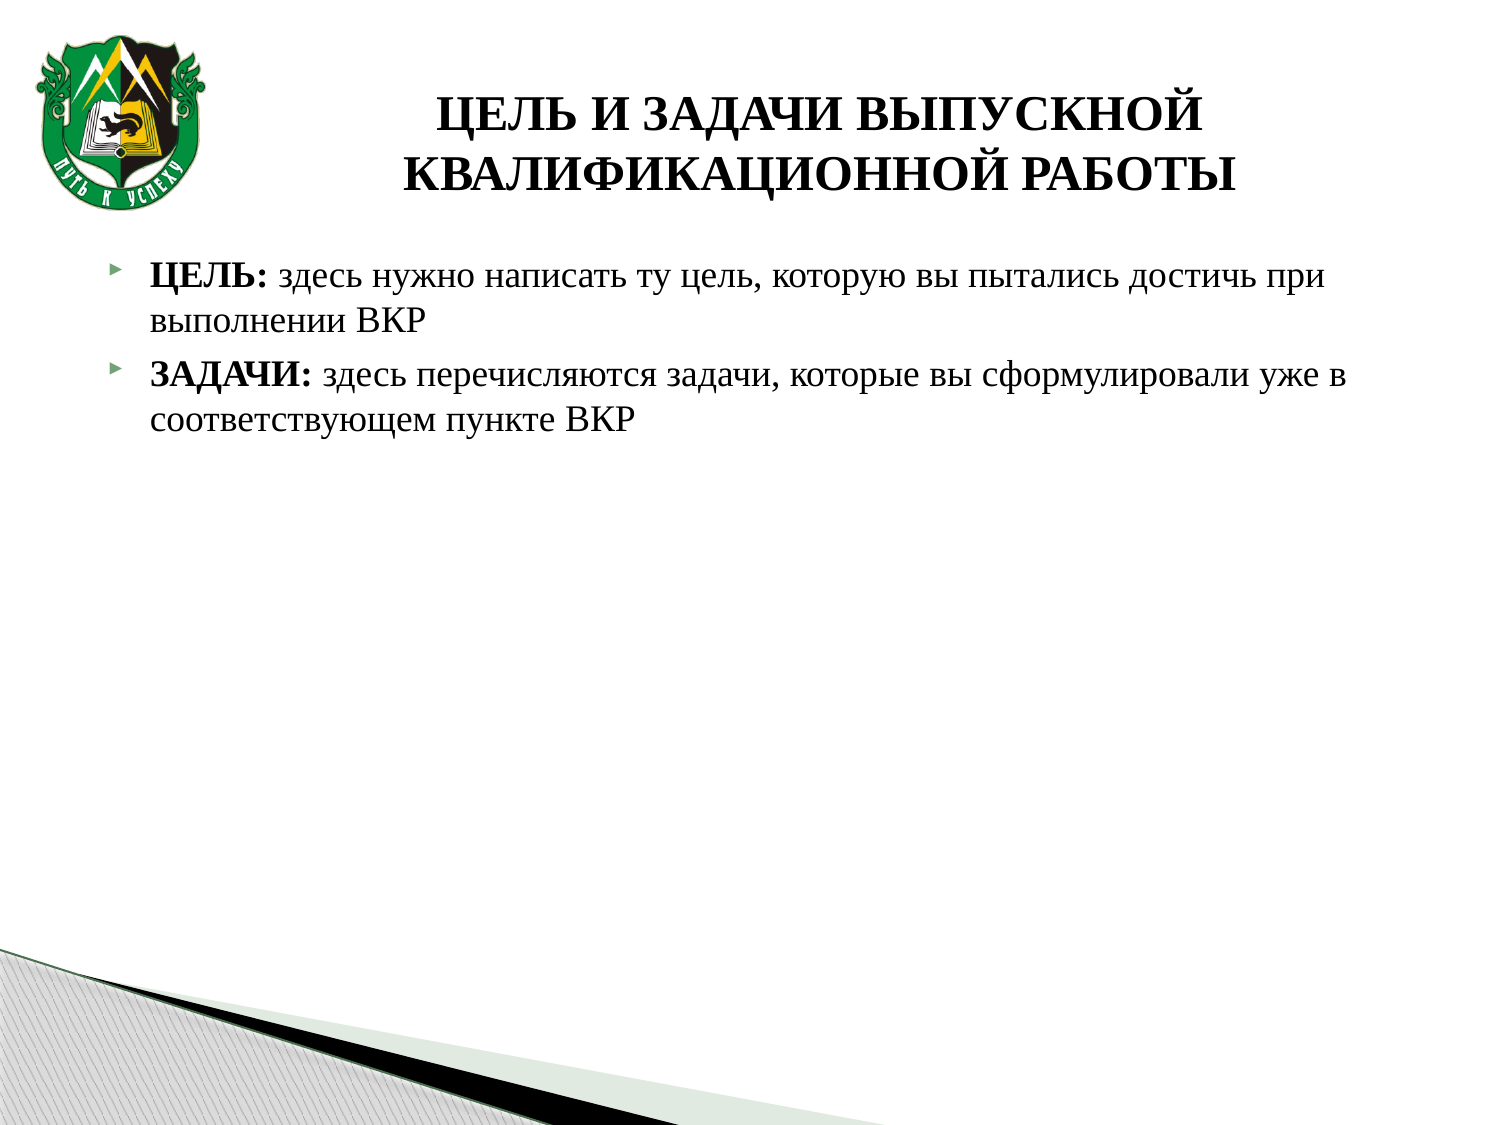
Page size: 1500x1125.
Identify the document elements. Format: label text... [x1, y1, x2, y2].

title ЦЕЛЬ И ЗАДАЧИ ВЫПУСКНОЙ КВАЛИФИКАЦИОННОЙ РАБОТЫ [210, 46, 1430, 235]
picture [34, 34, 207, 212]
list ЦЕЛЬ: здесь нужно написать ту цель, которую вы пытались достичь при выполнении ВКР ЗАДАЧИ: здесь перечисляются задачи, которые вы сформулировали уже в соответствующем пункте ВКР [75, 243, 1425, 986]
